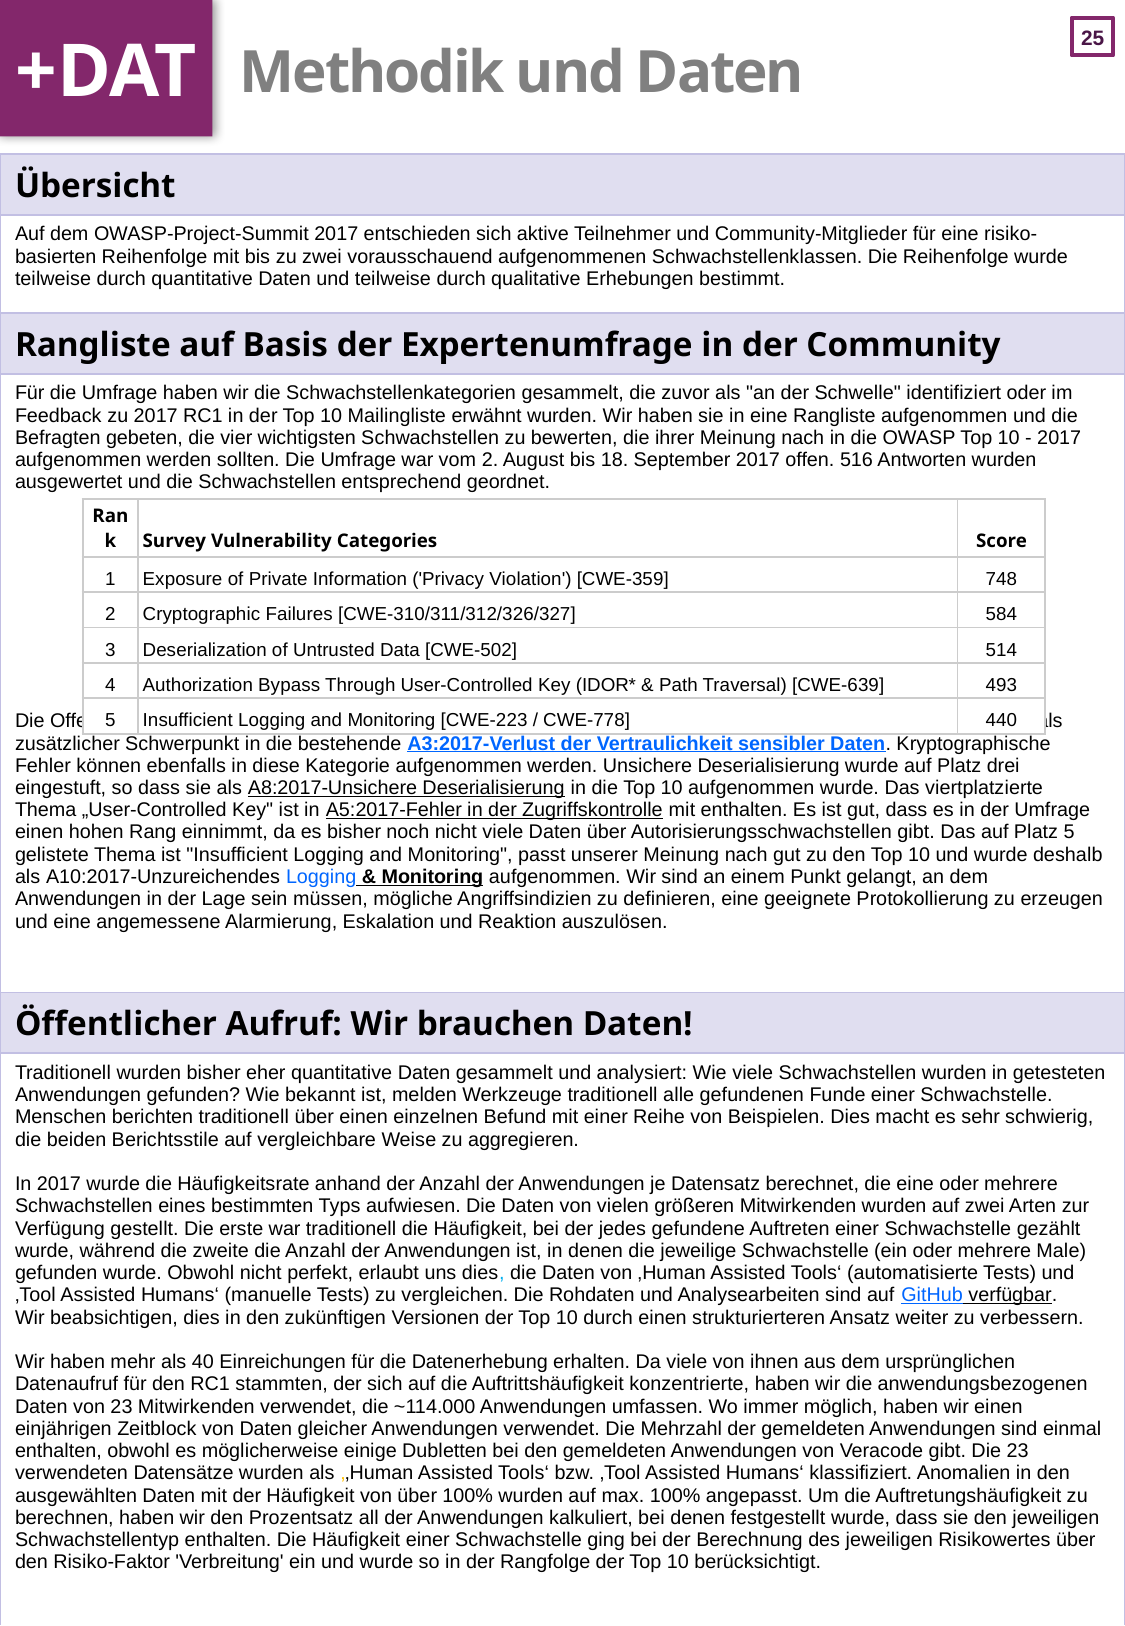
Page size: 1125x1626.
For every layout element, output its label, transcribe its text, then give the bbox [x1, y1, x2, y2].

table_cell Deserialization of Untrusted Data [CWE-502] [139, 628, 957, 662]
table_header Übersicht [1, 155, 1124, 214]
table_cell 5 [84, 699, 137, 733]
table_cell 440 [958, 699, 1044, 733]
table_cell 2 [84, 593, 137, 627]
table_cell 493 [958, 664, 1044, 697]
list +DAT [0, 0, 213, 137]
table_cell Insufficient Logging and Monitoring [CWE-223 / CWE-778] [139, 699, 957, 733]
table_cell Cryptographic Failures [CWE-310/311/312/326/327] [139, 593, 957, 627]
table_cell 748 [958, 558, 1044, 591]
table_cell Öffentlicher Aufruf: Wir brauchen Daten! [1, 993, 1124, 1052]
table_cell Auf dem OWASP-Project-Summit 2017 entschieden sich aktive Teilnehmer und Community-Mitglieder für eine risiko-basierten Reihenfolge mit bis zu zwei vorausschauend aufgenommenen Schwachstellenklassen. Die Reihenfolge wurde teilweise durch quantitative Daten und teilweise durch qualitative Erhebungen bestimmt. [1, 216, 1124, 312]
table_cell Authorization Bypass Through User-Controlled Key (IDOR* & Path Traversal) [CWE-639] [139, 664, 957, 697]
table_header Rank [84, 500, 137, 556]
table_cell 584 [958, 593, 1044, 627]
table_cell 3 [84, 628, 137, 662]
table_cell 1 [84, 558, 137, 591]
table_cell Traditionell wurden bisher eher quantitative Daten gesammelt und analysiert: Wie viele Schwachstellen wurden in getesteten Anwendungen gefunden? Wie bekannt ist, melden Werkzeuge traditionell alle gefundenen Funde einer Schwachstelle. Menschen berichten traditionell über einen einzelnen Befund mit einer Reihe von Beispielen. Dies macht es sehr schwierig, die beiden Berichtsstile auf vergleichbare Weise zu aggregieren. In 2017 wurde die Häufigkeitsrate anhand der Anzahl der Anwendungen je Datensatz berechnet, die eine oder mehrere Schwachstellen eines bestimmten Typs aufwiesen. Die Daten von vielen größeren Mitwirkenden wurden auf zwei Arten zur Verfügung gestellt. Die erste war traditionell die Häufigkeit, bei der jedes gefundene Auftreten einer Schwachstelle gezählt wurde, während die zweite die Anzahl der Anwendungen ist, in denen die jeweilige Schwachstelle (ein oder mehrere Male) gefunden wurde. Obwohl nicht perfekt, erlaubt uns dies, die Daten von ‚Human Assisted Tools‘ (automatisierte Tests) und ‚Tool Assisted Humans‘ (manuelle Tests) zu vergleichen. Die Rohdaten und Analysearbeiten sind auf GitHub verfügbar. Wir beabsichtigen, dies in den zukünftigen Versionen der Top 10 durch einen strukturierteren Ansatz weiter zu verbessern. Wir haben mehr als 40 Einreichungen für die Datenerhebung erhalten. Da viele von ihnen aus dem ursprünglichen Datenaufruf für den RC1 stammten, der sich auf die Auftrittshäufigkeit konzentrierte, haben wir die anwendungsbezogenen Daten von 23 Mitwirkenden verwendet, die ~114.000 Anwendungen umfassen. Wo immer möglich, haben wir einen einjährigen Zeitblock von Daten gleicher Anwendungen verwendet. Die Mehrzahl der gemeldeten Anwendungen sind einmal enthalten, obwohl es möglicherweise einige Dubletten bei den gemeldeten Anwendungen von Veracode gibt. Die 23 verwendeten Datensätze wurden als ‚‚Human Assisted Tools‘ bzw. ‚Tool Assisted Humans‘ klassifiziert. Anomalien in den ausgewählten Daten mit der Häufigkeit von über 100% wurden auf max. 100% angepasst. Um die Auftretungshäufigkeit zu berechnen, haben wir den Prozentsatz all der Anwendungen kalkuliert, bei denen festgestellt wurde, dass sie den jeweiligen Schwachstellentyp enthalten. Die Häufigkeit einer Schwachstelle ging bei der Berechnung des jeweiligen Risikowertes über den Risiko-Faktor 'Verbreitung' ein und wurde so in der Rangfolge der Top 10 berücksichtigt. [1, 1054, 1124, 1625]
table_cell 4 [84, 664, 137, 697]
table_cell Rangliste auf Basis der Expertenumfrage in der Community [1, 314, 1124, 373]
table_cell Exposure of Private Information ('Privacy Violation') [CWE-359] [139, 558, 957, 591]
table_cell Für die Umfrage haben wir die Schwachstellenkategorien gesammelt, die zuvor als "an der Schwelle" identifiziert oder im Feedback zu 2017 RC1 in der Top 10 Mailingliste erwähnt wurden. Wir haben sie in eine Rangliste aufgenommen und die Befragten gebeten, die vier wichtigsten Schwachstellen zu bewerten, die ihrer Meinung nach in die OWASP Top 10 - 2017 aufgenommen werden sollten. Die Umfrage war vom 2. August bis 18. September 2017 offen. 516 Antworten wurden ausgewertet und die Schwachstellen entsprechend geordnet. Die Offenlegung privater Informationen ist eindeutig die am höchsten eingestufte Schwachstelle, passt aber sehr gut als zusätzlicher Schwerpunkt in die bestehende A3:2017-Verlust der Vertraulichkeit sensibler Daten. Kryptographische Fehler können ebenfalls in diese Kategorie aufgenommen werden. Unsichere Deserialisierung wurde auf Platz drei eingestuft, so dass sie als A8:2017-Unsichere Deserialisierung in die Top 10 aufgenommen wurde. Das viertplatzierte Thema „User-Controlled Key" ist in A5:2017-Fehler in der Zugriffskontrolle mit enthalten. Es ist gut, dass es in der Umfrage einen hohen Rang einnimmt, da es bisher noch nicht viele Daten über Autorisierungsschwachstellen gibt. Das auf Platz 5 gelistete Thema ist "Insufficient Logging and Monitoring", passt unserer Meinung nach gut zu den Top 10 und wurde deshalb als A10:2017-Unzureichendes Logging & Monitoring aufgenommen. Wir sind an einem Punkt gelangt, an dem Anwendungen in der Lage sein müssen, mögliche Angriffsindizien zu definieren, eine geeignete Protokollierung zu erzeugen und eine angemessene Alarmierung, Eskalation und Reaktion auszulösen. [1, 375, 1124, 992]
table_header Score [958, 500, 1044, 556]
title Methodik und Daten [225, 12, 1125, 134]
table_cell 514 [958, 628, 1044, 662]
table_header Survey Vulnerability Categories [139, 500, 957, 556]
